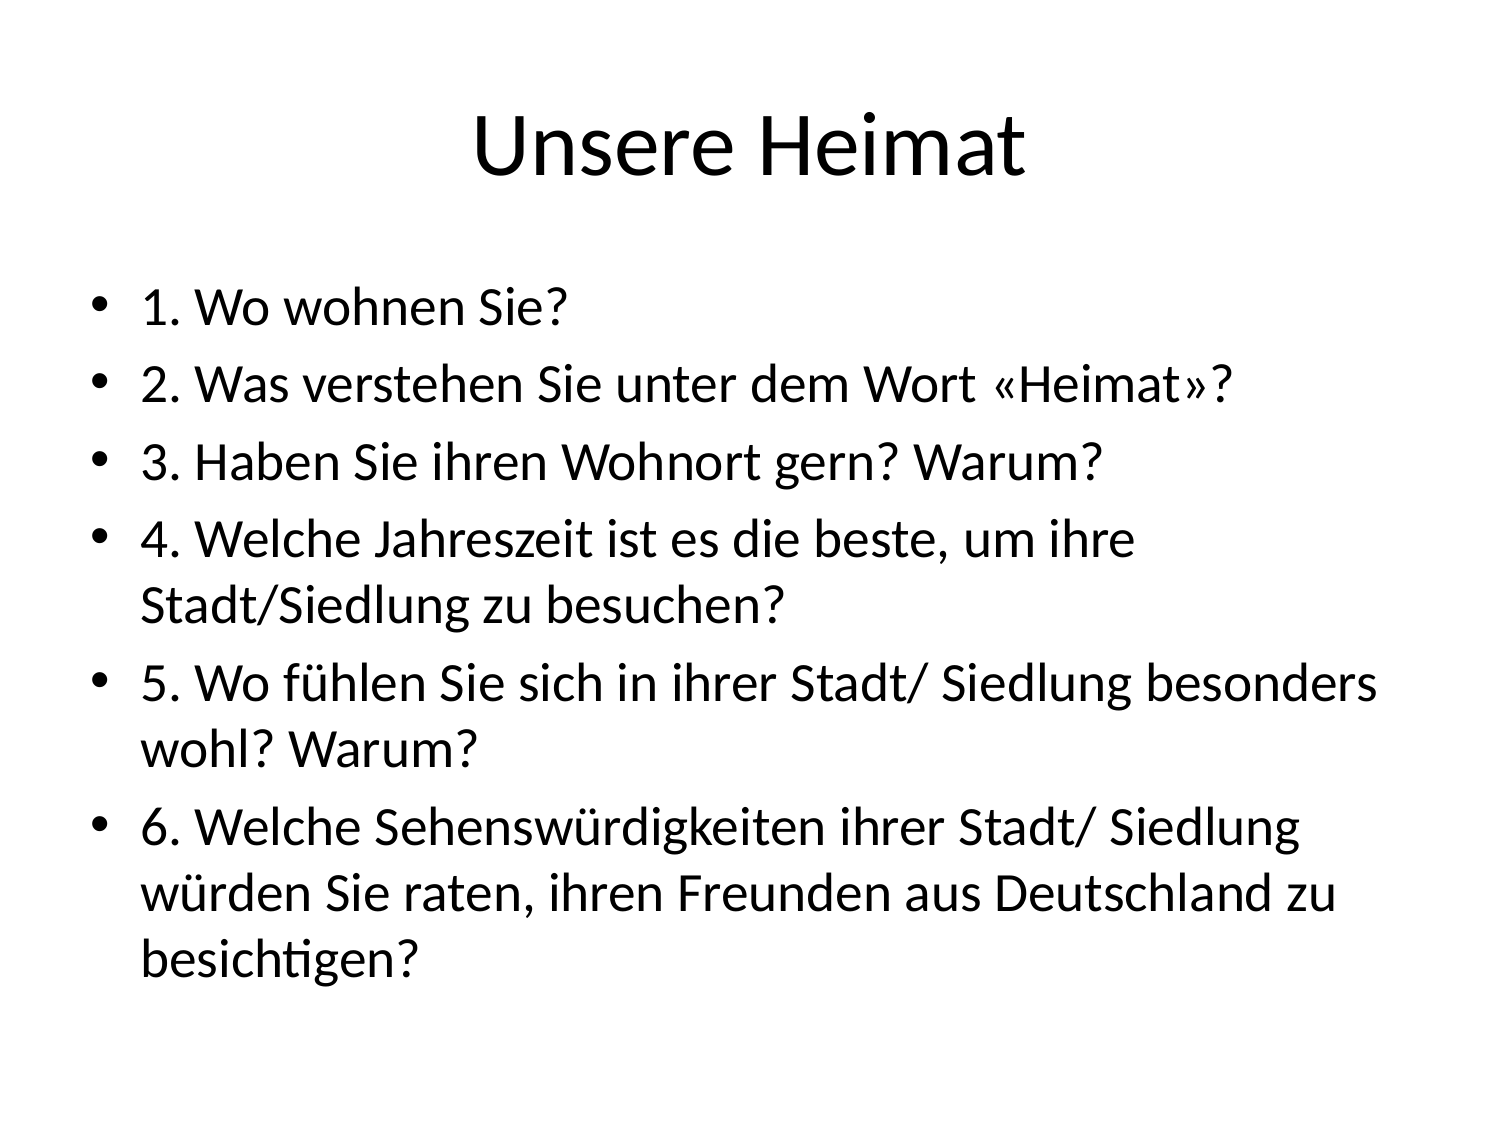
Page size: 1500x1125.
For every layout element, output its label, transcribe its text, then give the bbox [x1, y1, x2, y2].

title Unsere Heimat [75, 45, 1425, 233]
list 1. Wo wohnen Sie? 2. Was verstehen Sie unter dem Wort «Heimat»? 3. Haben Sie ihren Wohnort gern? Warum? 4. Welche Jahreszeit ist es die beste, um ihre Stadt/Siedlung zu besuchen? 5. Wo fühlen Sie sich in ihrer Stadt/ Siedlung besonders wohl? Warum? 6. Welche Sehenswürdigkeiten ihrer Stadt/ Siedlung würden Sie raten, ihren Freunden aus Deutschland zu besichtigen? [75, 262, 1425, 1005]
